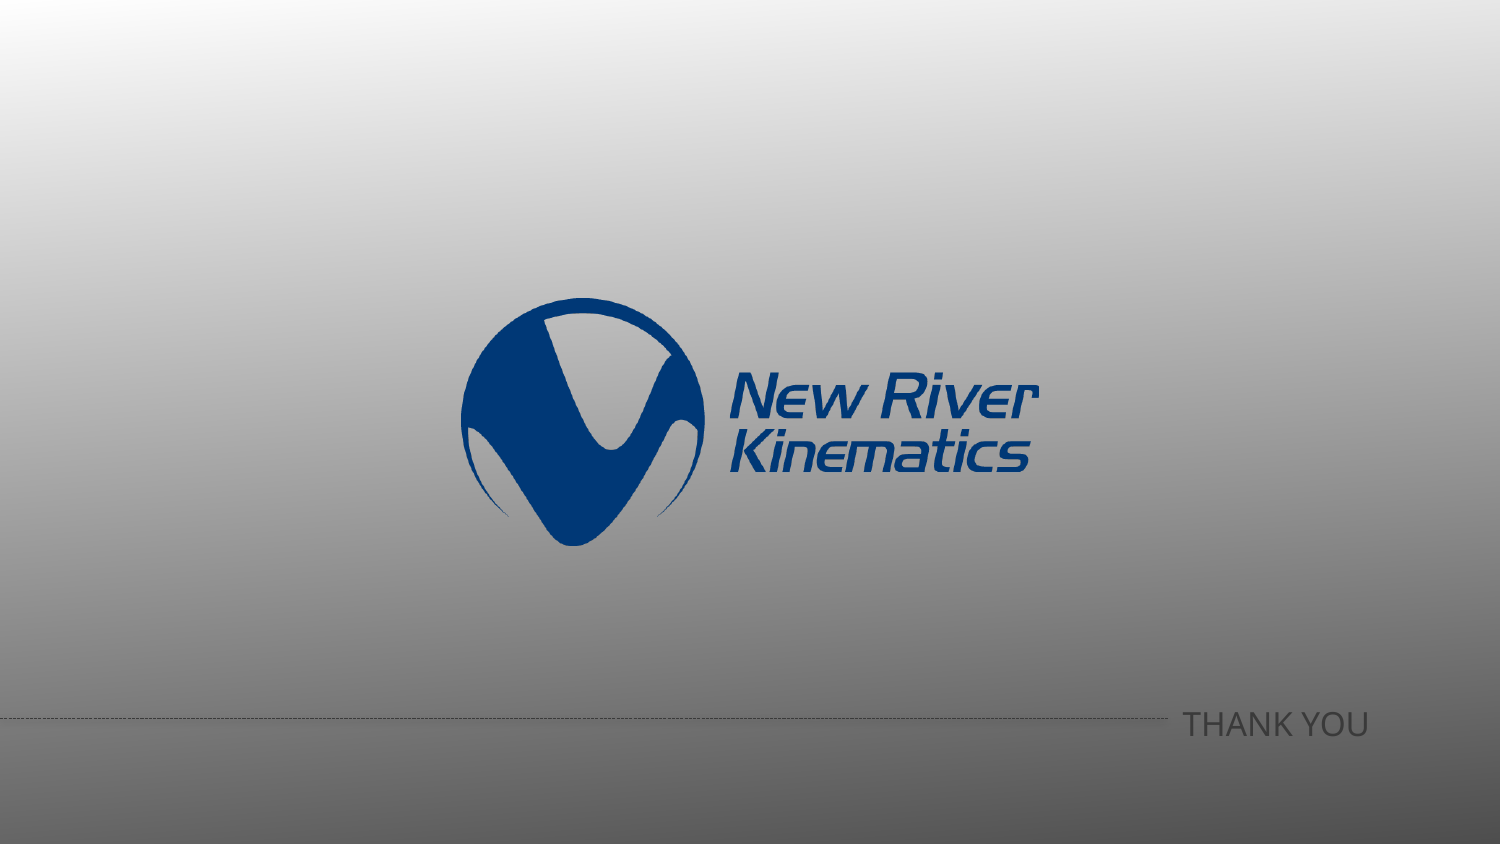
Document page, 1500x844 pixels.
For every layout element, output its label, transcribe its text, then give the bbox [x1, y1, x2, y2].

picture [461, 298, 1039, 546]
text_box THANK YOU [1167, 691, 1428, 813]
